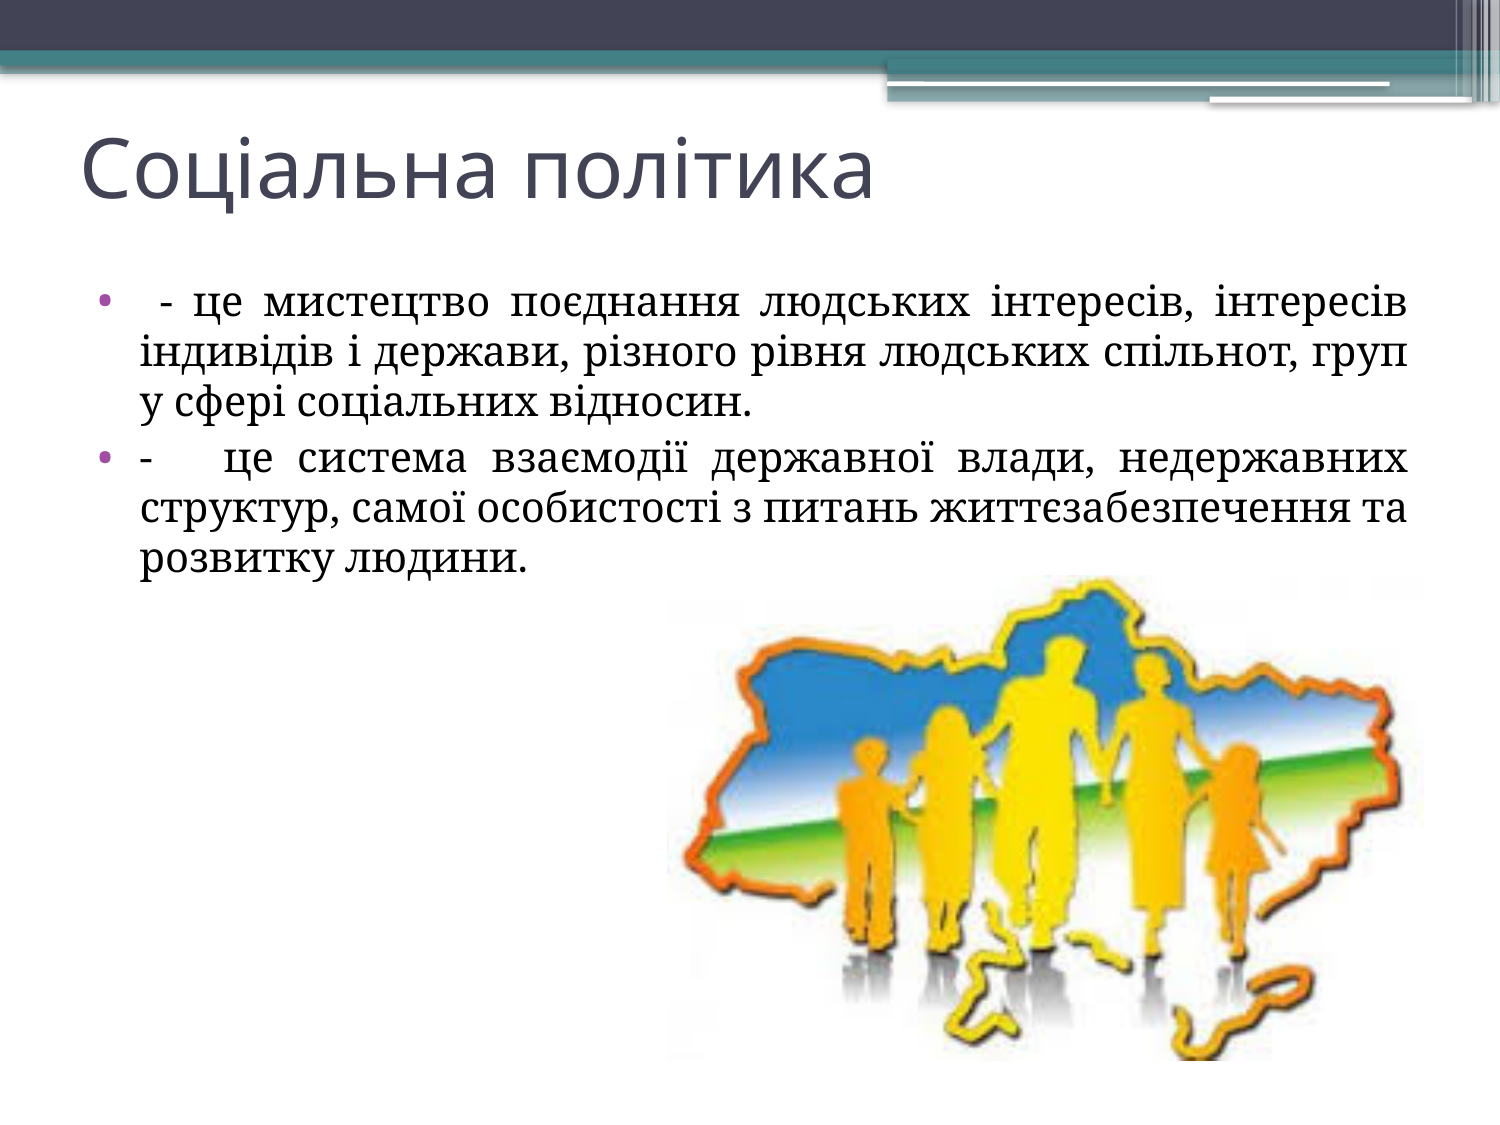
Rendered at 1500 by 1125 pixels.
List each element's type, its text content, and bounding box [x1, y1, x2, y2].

title Соціальна політика [64, 78, 1415, 254]
list - це мистецтво поєднання людських інтересів, інтересів індивідів і держави, різного рівня людських спільнот, груп у сфері соціальних відносин. - це система взаємодії державної влади, недержавних структур, самої особистості з питань життєзабезпечення та розвитку людини. [64, 267, 1424, 1064]
picture [667, 575, 1424, 1062]
